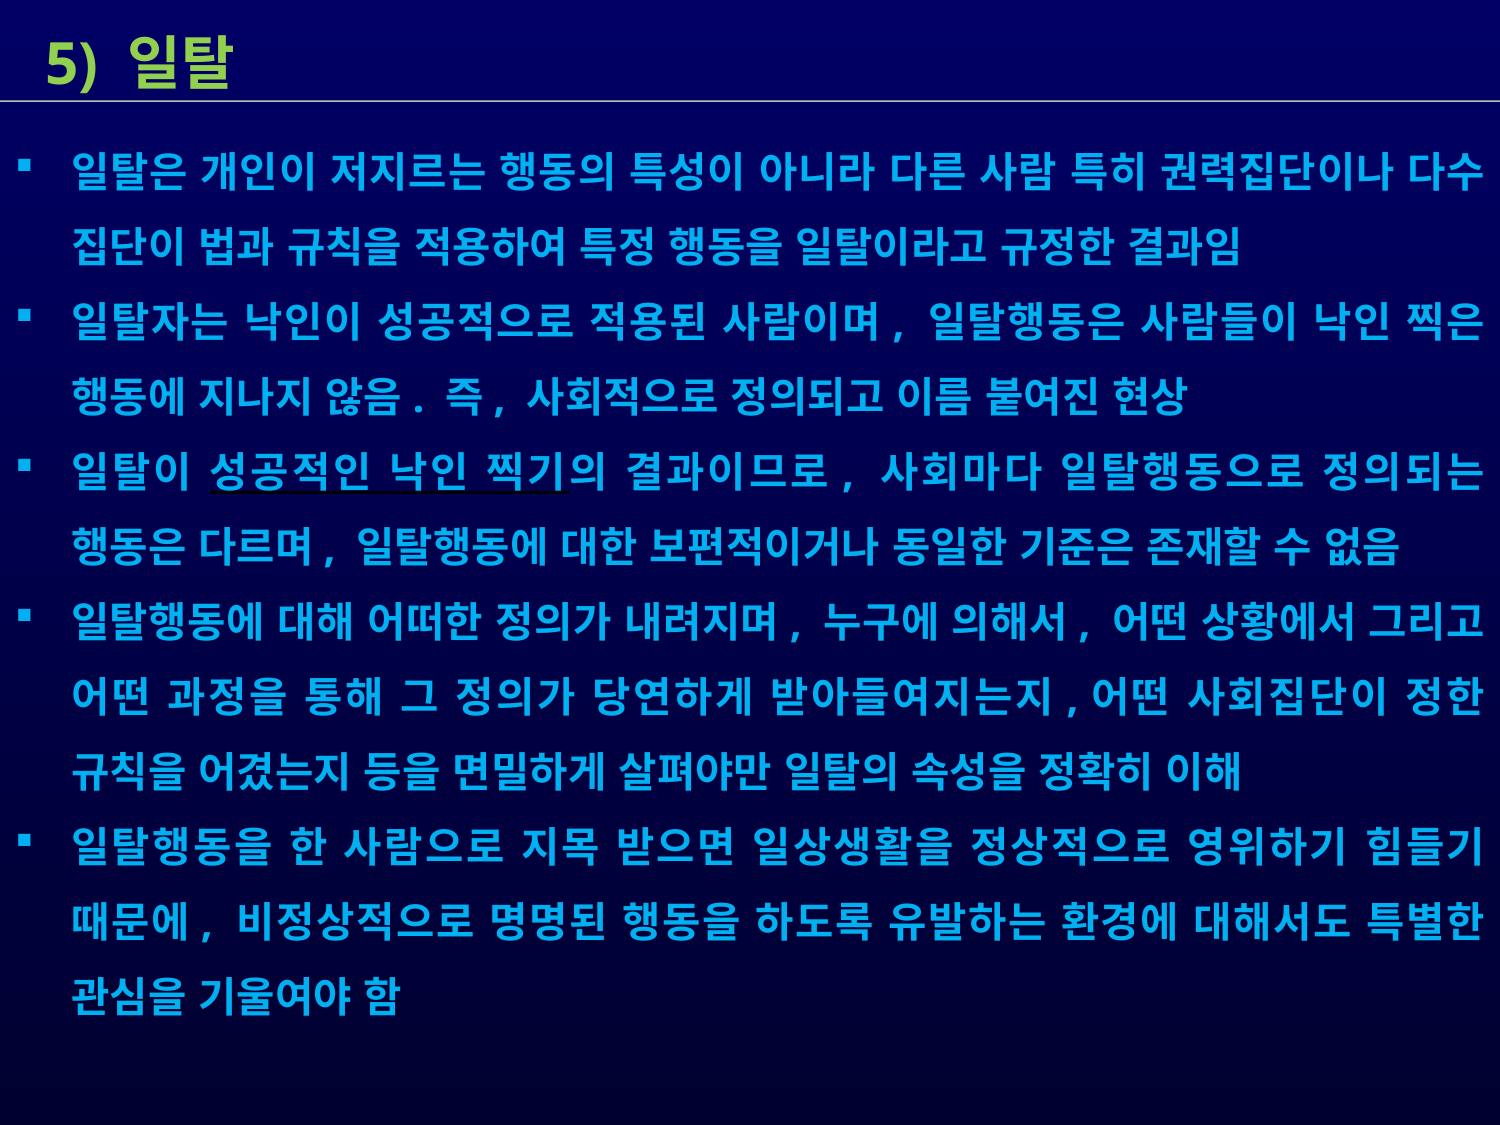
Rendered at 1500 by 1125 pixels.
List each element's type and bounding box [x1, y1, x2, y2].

text_box [0, 18, 1500, 1026]
